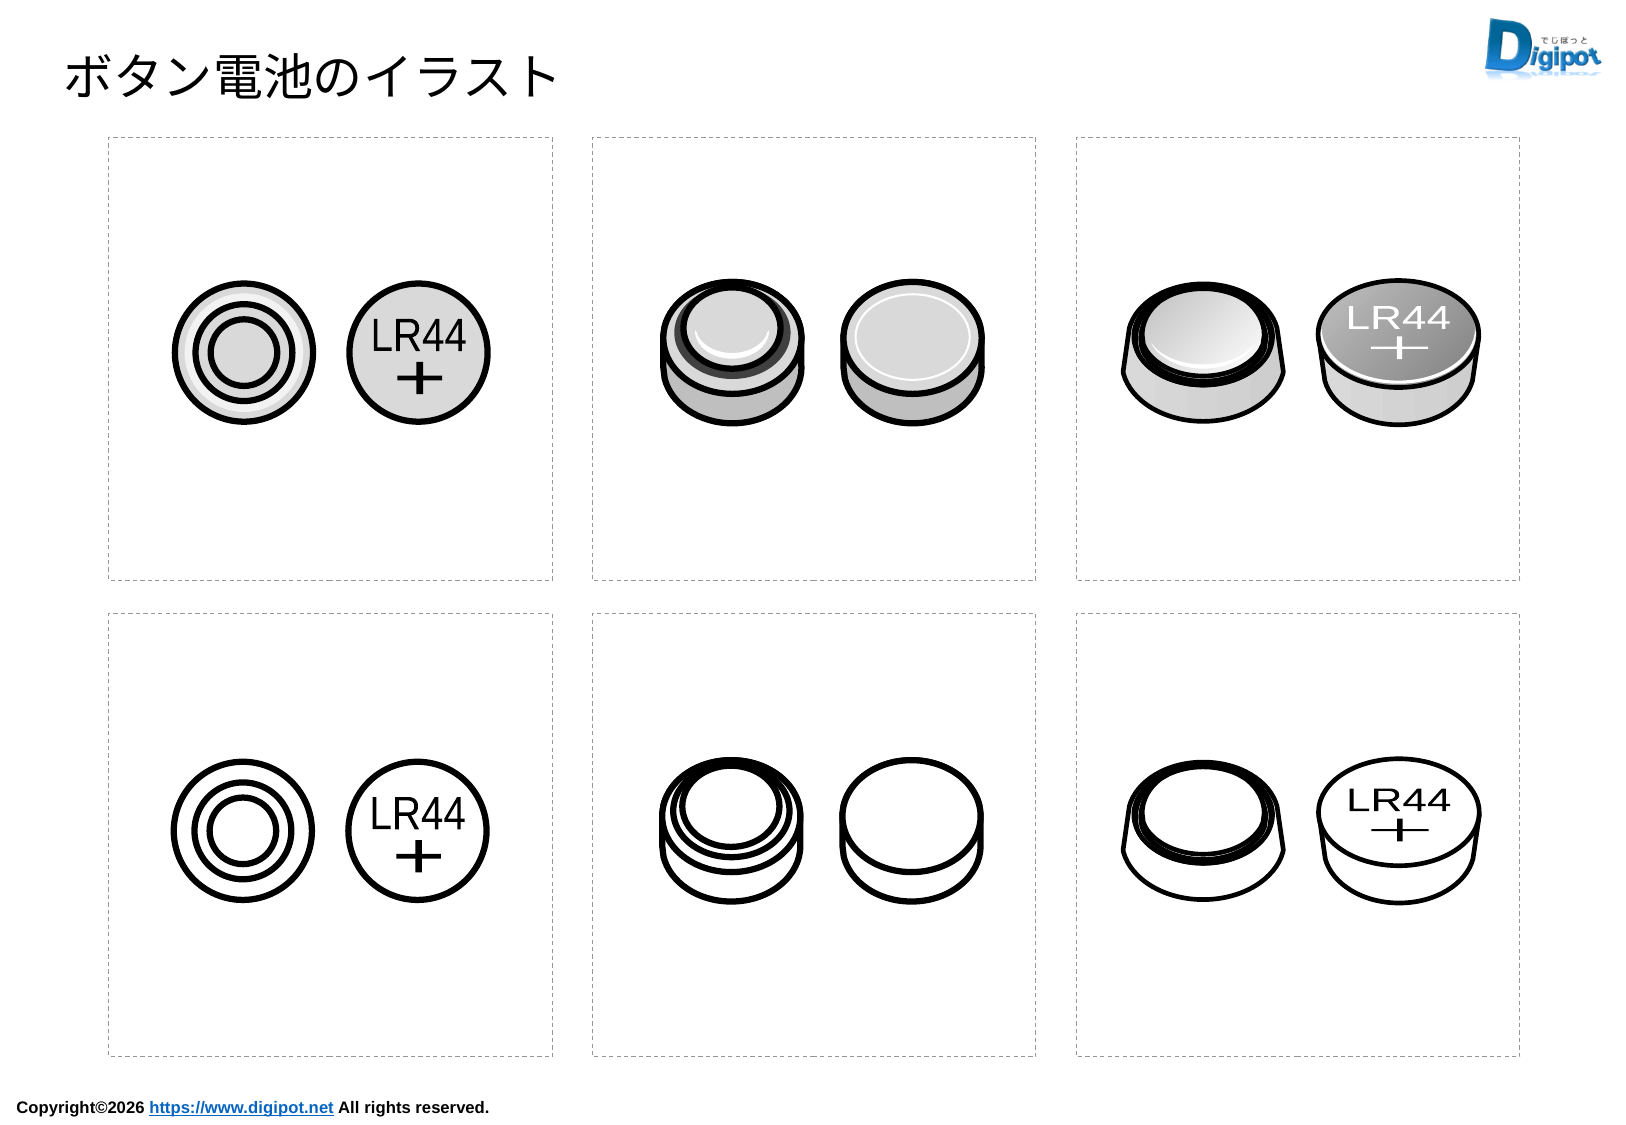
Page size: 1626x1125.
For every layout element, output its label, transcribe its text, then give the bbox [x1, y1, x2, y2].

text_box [1318, 280, 1479, 425]
picture [1485, 18, 1602, 82]
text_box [662, 760, 801, 902]
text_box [348, 761, 487, 900]
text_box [173, 761, 312, 900]
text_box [1318, 758, 1480, 903]
text_box ボタン電池のイラスト [48, 38, 578, 113]
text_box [842, 760, 981, 902]
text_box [349, 283, 488, 422]
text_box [1123, 283, 1284, 422]
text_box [843, 281, 982, 424]
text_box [663, 281, 802, 424]
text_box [174, 283, 314, 422]
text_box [1123, 762, 1284, 900]
